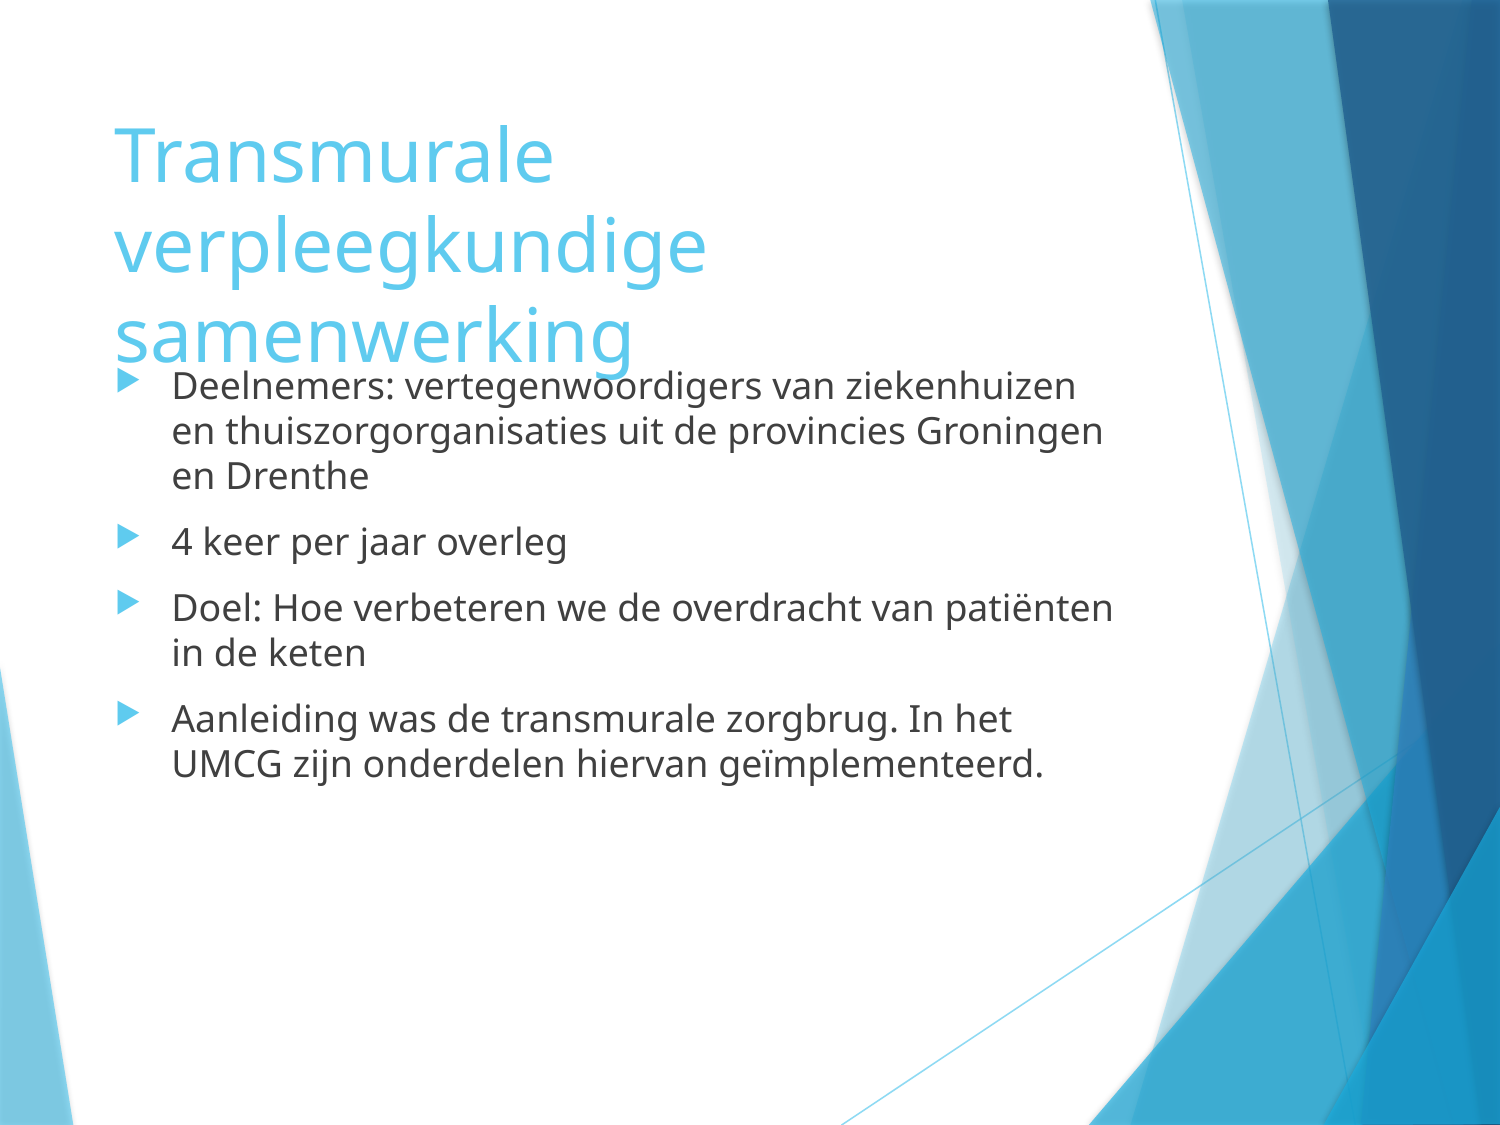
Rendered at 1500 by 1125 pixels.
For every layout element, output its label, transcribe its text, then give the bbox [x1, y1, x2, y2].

list Deelnemers: vertegenwoordigers van ziekenhuizen en thuiszorgorganisaties uit de provincies Groningen en Drenthe 4 keer per jaar overleg Doel: Hoe verbeteren we de overdracht van patiënten in de keten Aanleiding was de transmurale zorgbrug. In het UMCG zijn onderdelen hiervan geïmplementeerd. [99, 354, 1142, 992]
title Transmurale verpleegkundige samenwerking [99, 99, 1142, 317]
